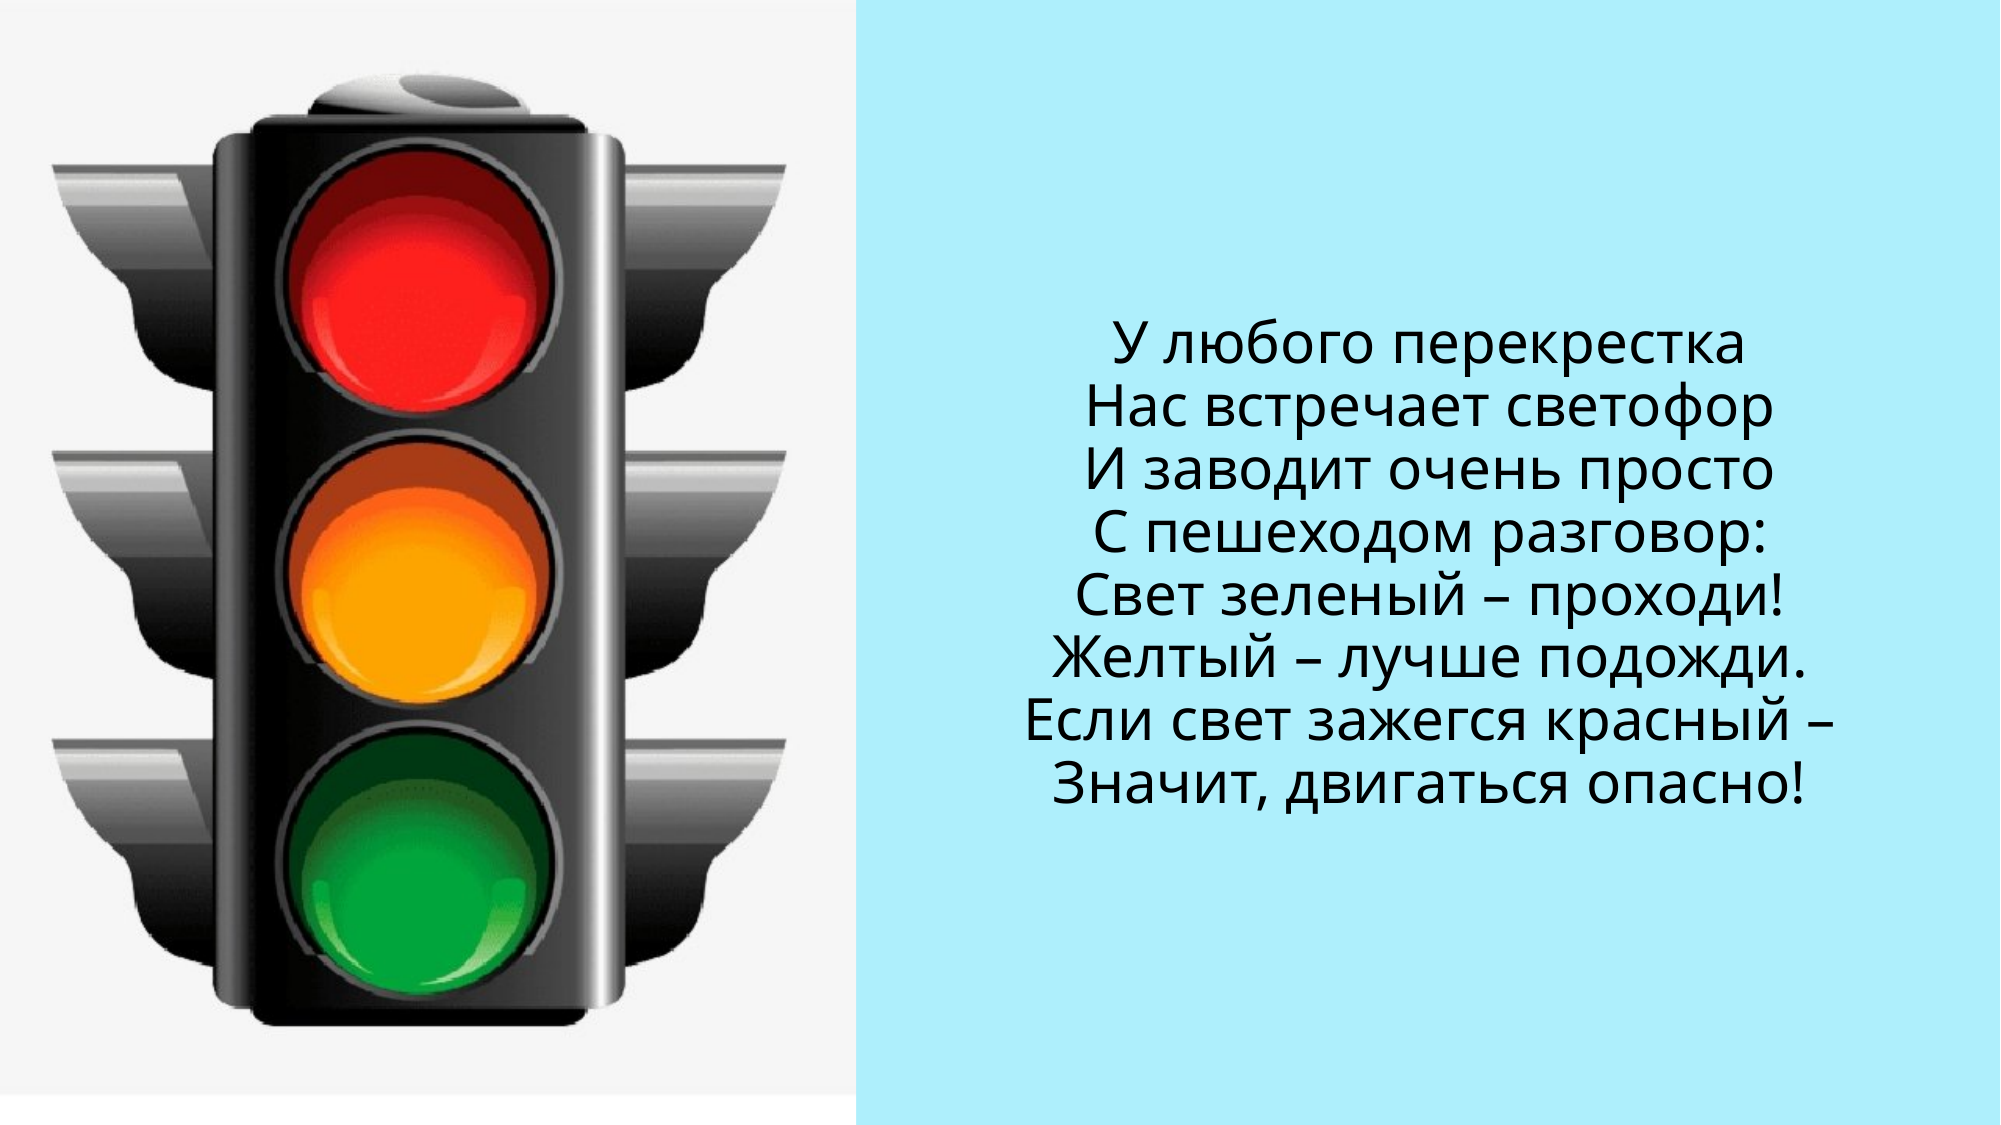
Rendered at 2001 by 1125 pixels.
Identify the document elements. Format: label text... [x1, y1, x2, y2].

title У любого перекрестка Нас встречает светофор И заводит очень просто С пешеходом разговор: Свет зеленый – проходи! Желтый – лучше подожди. Если свет зажегся красный – Значит, двигаться опасно! [882, 120, 1978, 1010]
picture [0, 0, 857, 1125]
